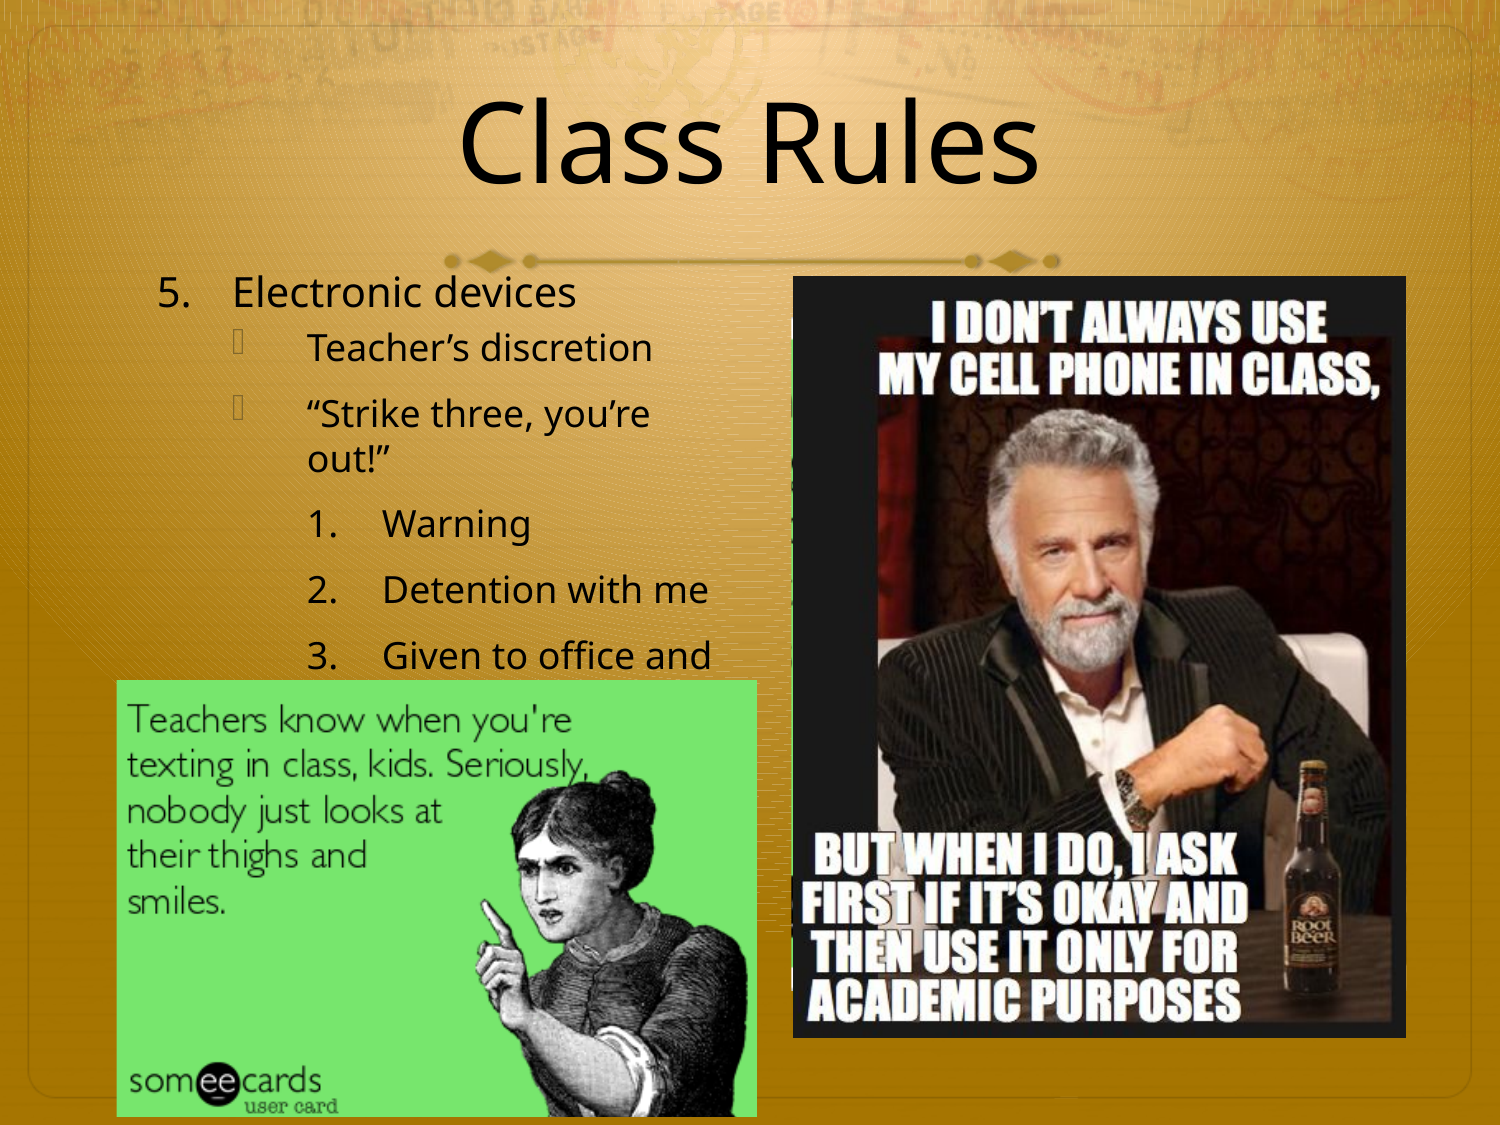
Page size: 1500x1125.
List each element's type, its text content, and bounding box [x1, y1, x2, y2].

picture [0, 0, 1500, 1125]
title Class Rules [93, 45, 1407, 233]
text_box Electronic devices Teacher’s discretion “Strike three, you’re out!” Warning Detention with me Given to office and phone call home [141, 257, 757, 680]
